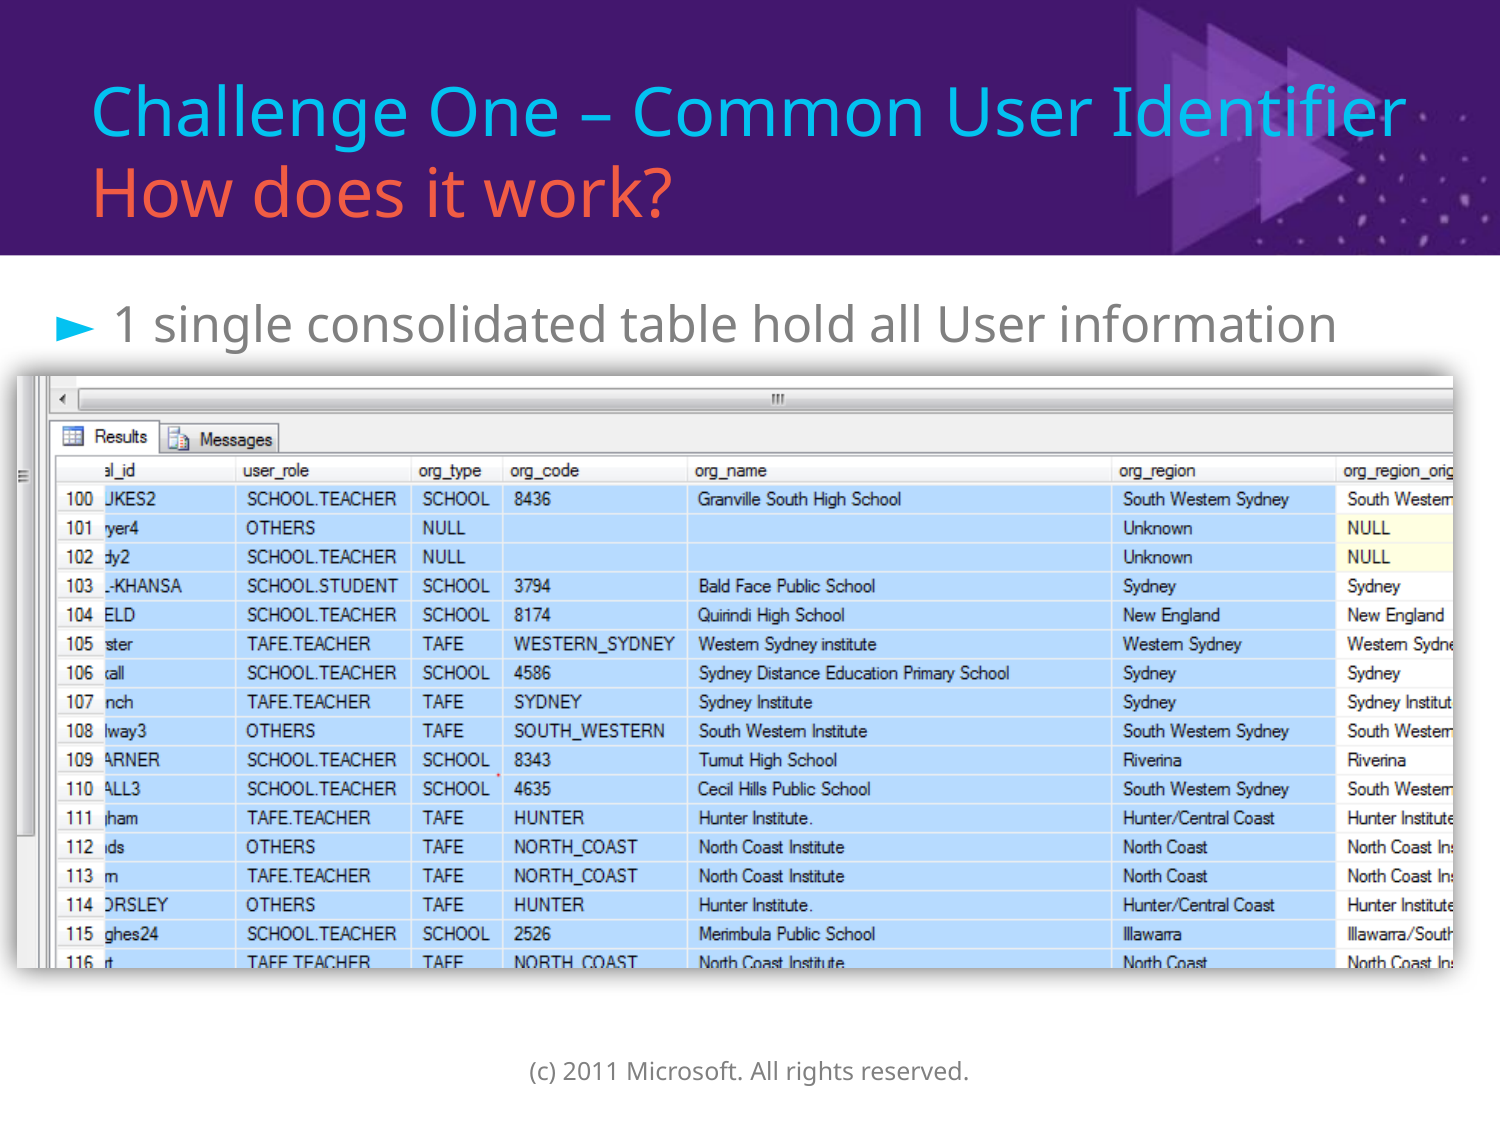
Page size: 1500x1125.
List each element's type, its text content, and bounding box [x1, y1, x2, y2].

picture [0, 0, 1500, 255]
footer (c) 2011 Microsoft. All rights reserved. [512, 1042, 988, 1103]
picture [17, 375, 1453, 968]
list 1 single consolidated table hold all User information [41, 285, 1392, 374]
title Challenge One – Common User Identifier How does it work? [75, 56, 1425, 244]
